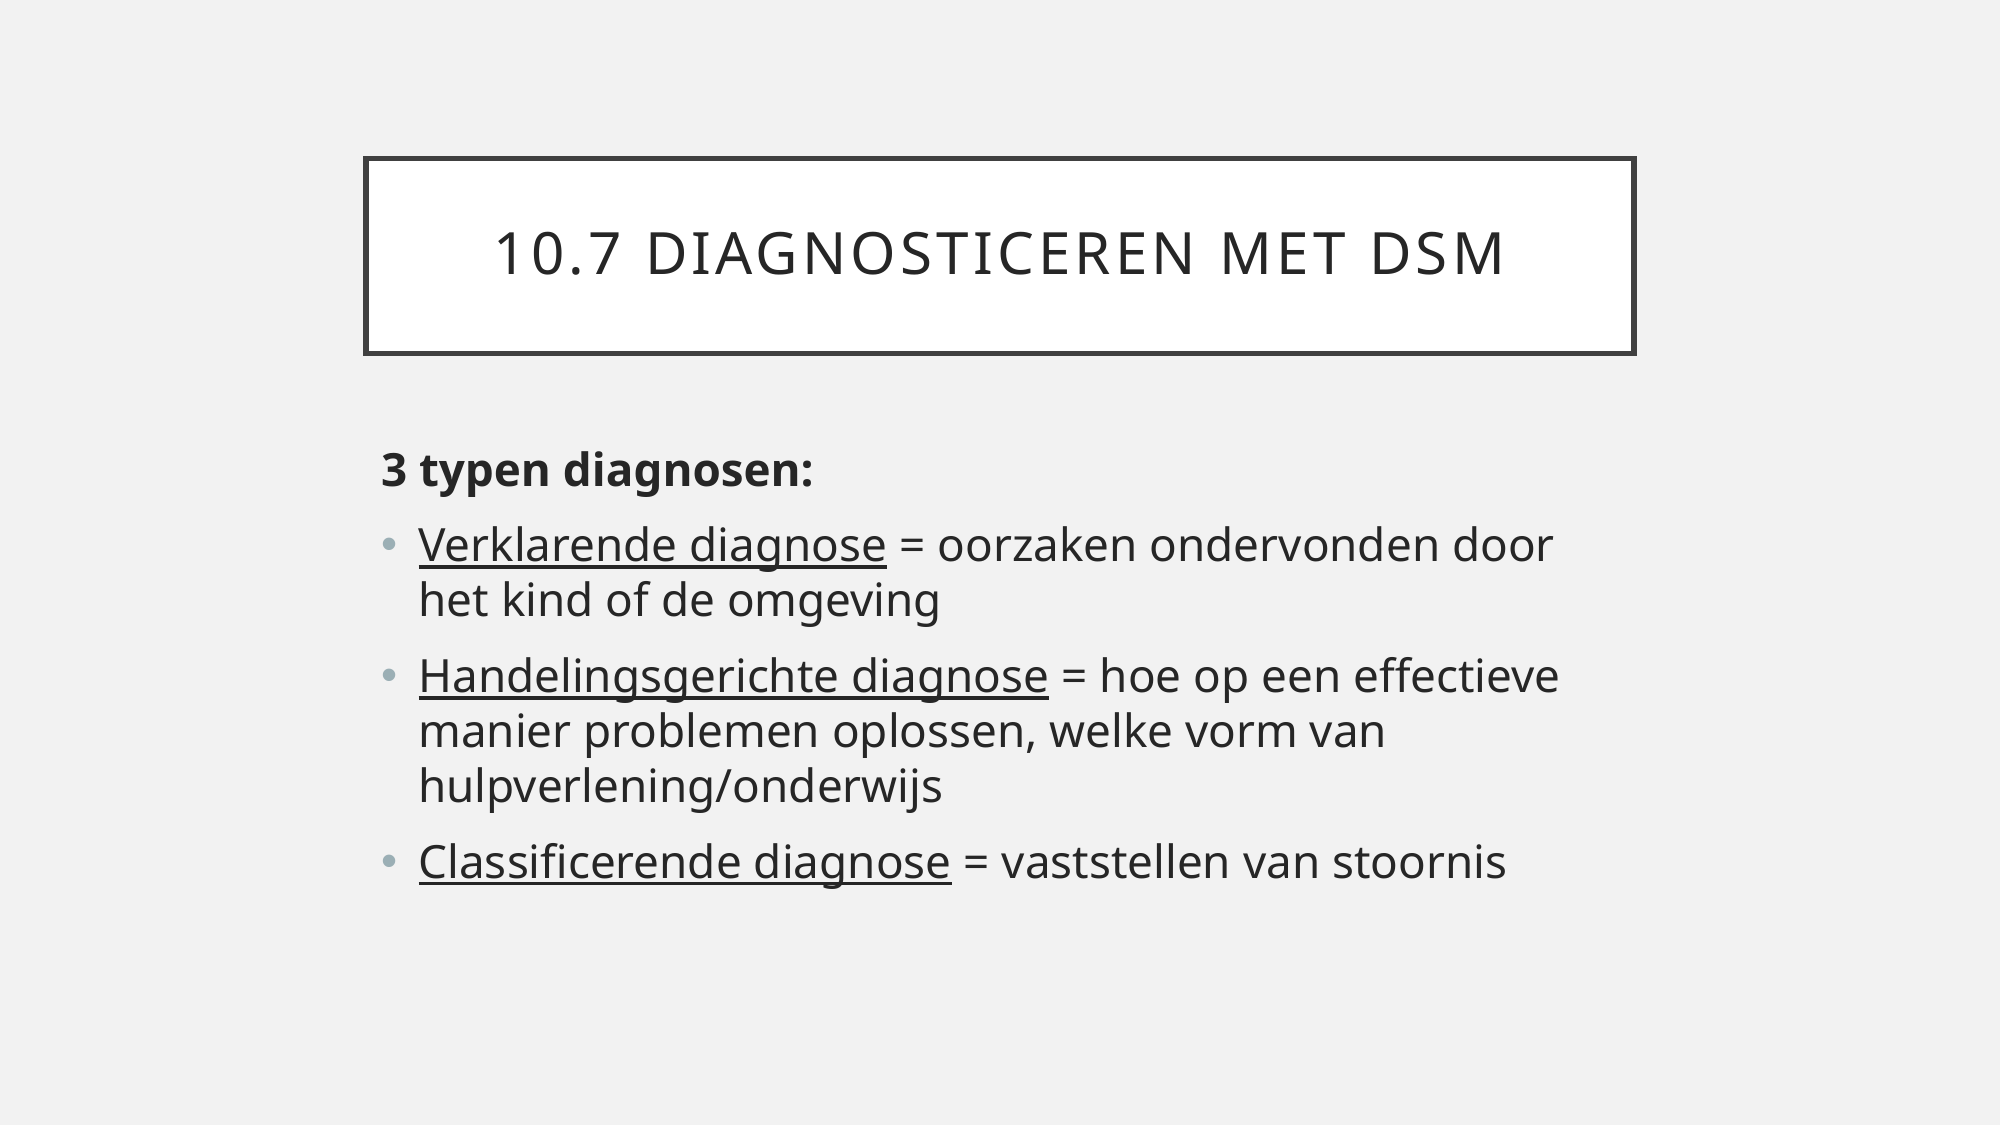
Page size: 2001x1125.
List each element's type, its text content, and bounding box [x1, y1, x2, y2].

title 10.7 Diagnosticeren met DSM [363, 156, 1637, 356]
list 3 typen diagnosen: Verklarende diagnose = oorzaken ondervonden door het kind of de omgeving Handelingsgerichte diagnose = hoe op een effectieve manier problemen oplossen, welke vorm van hulpverlening/onderwijs Classificerende diagnose = vaststellen van stoornis [366, 432, 1634, 942]
